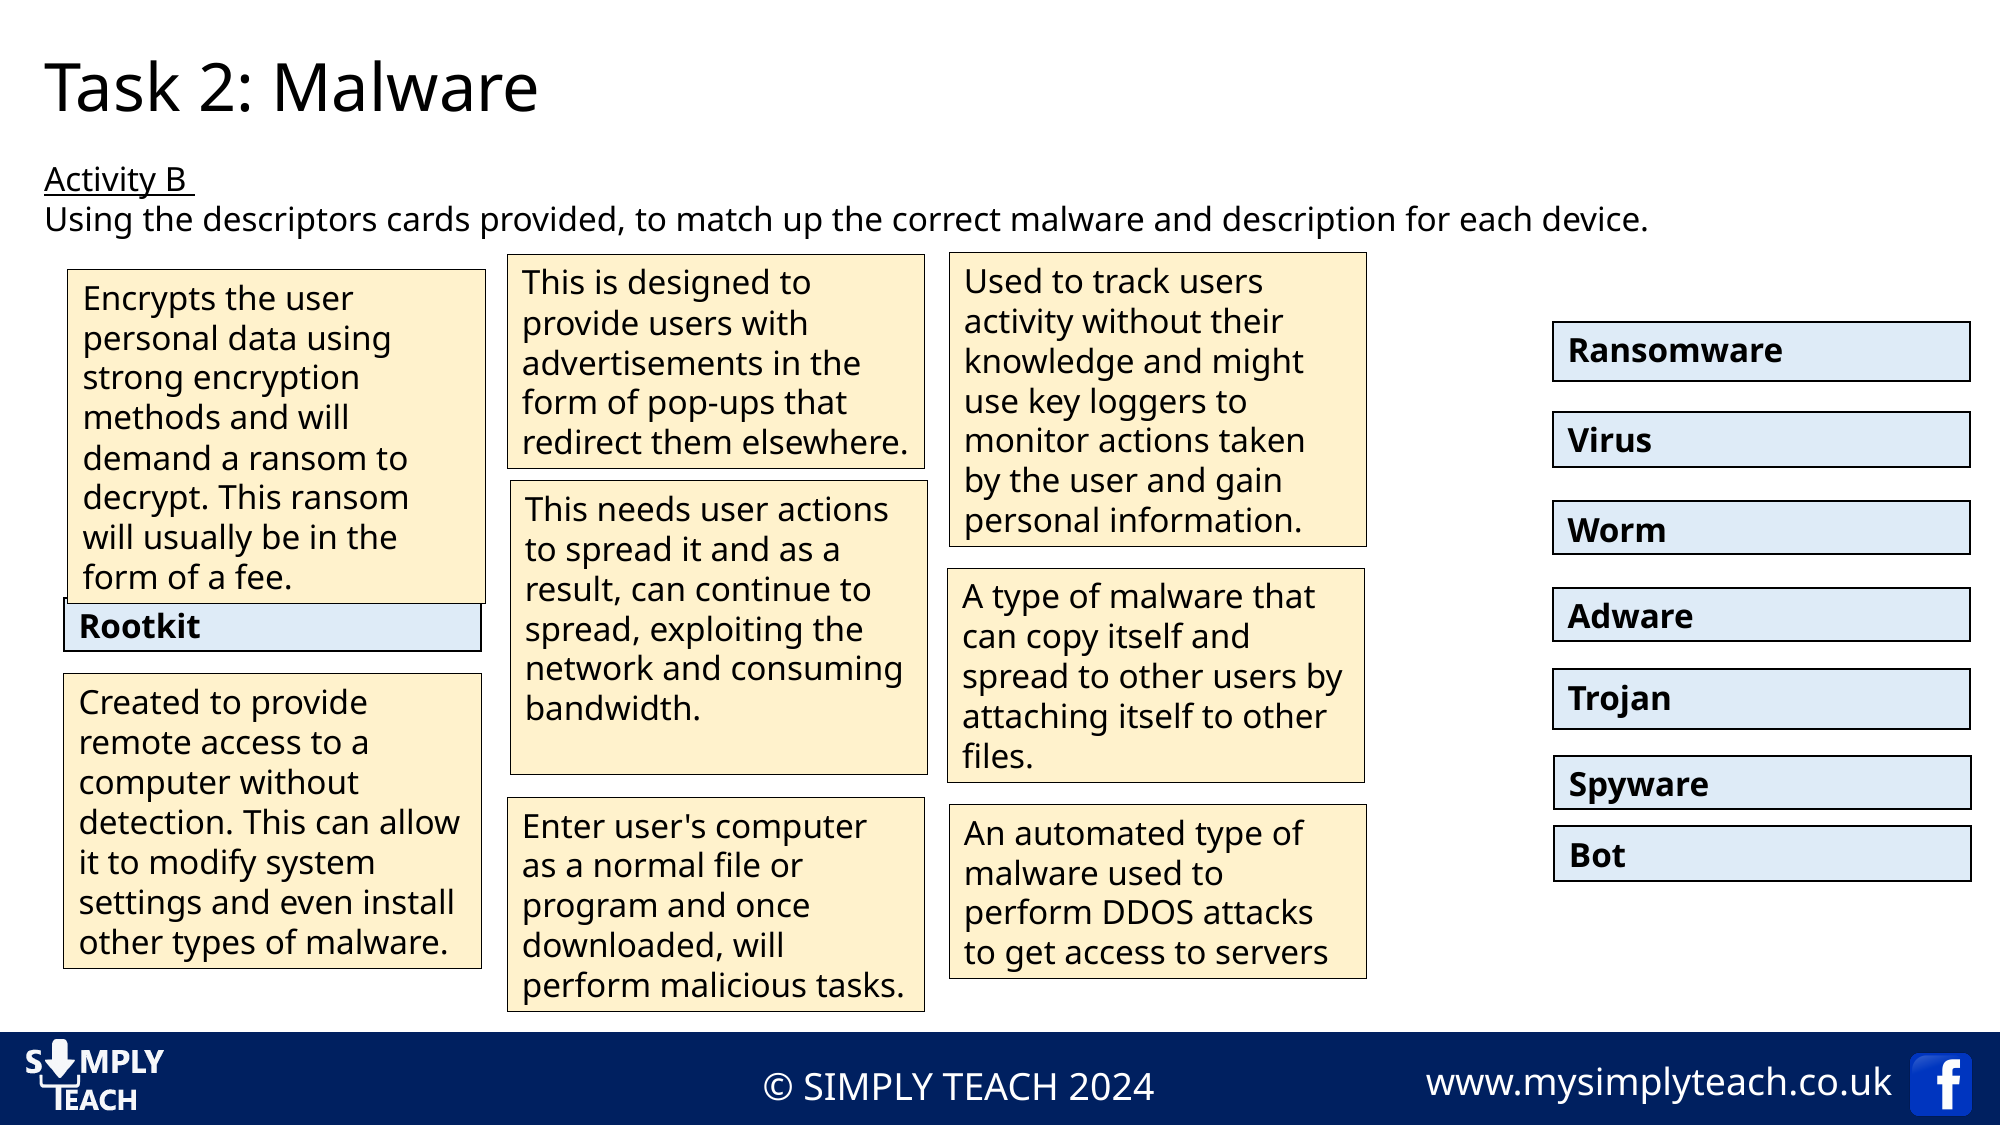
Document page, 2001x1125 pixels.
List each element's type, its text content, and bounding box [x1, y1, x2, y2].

text_box www.mysimplyteach.co.uk [1411, 1050, 1907, 1111]
text_box Used to track users activity without their knowledge and might use key loggers to monitor actions taken by the user and gain personal information. [949, 252, 1367, 547]
text_box Spyware [1553, 755, 1972, 810]
text_box Worm [1552, 500, 1971, 555]
text_box Activity B Using the descriptors cards provided, to match up the correct malware and description for each device. [29, 150, 1991, 246]
text_box Bot [1553, 825, 1972, 882]
text_box This needs user actions to spread it and as a result, can continue to spread, exploiting the network and consuming bandwidth. [510, 480, 928, 775]
text_box [0, 1032, 2000, 1125]
text_box A type of malware that can copy itself and spread to other users by attaching itself to other files. [947, 568, 1365, 783]
text_box Ransomware [1552, 321, 1971, 382]
text_box Task 2: Malware [29, 37, 1791, 133]
text_box Encrypts the user personal data using strong encryption methods and will demand a ransom to decrypt. This ransom will usually be in the form of a fee. [67, 269, 486, 604]
text_box Created to provide remote access to a computer without detection. This can allow it to modify system settings and even install other types of malware. [63, 673, 482, 969]
text_box Rootkit [63, 597, 482, 652]
text_box Adware [1552, 587, 1971, 642]
text_box Trojan [1552, 668, 1971, 730]
picture [1907, 1050, 1976, 1119]
text_box This is designed to provide users with advertisements in the form of pop-ups that redirect them elsewhere. [507, 254, 925, 469]
text_box An automated type of malware used to perform DDOS attacks to get access to servers [949, 804, 1367, 979]
text_box Virus [1552, 411, 1971, 468]
text_box Enter user's computer as a normal file or program and once downloaded, will perform malicious tasks. [507, 797, 925, 1012]
picture [15, 1033, 182, 1122]
text_box © SIMPLY TEACH 2024 [621, 1055, 1296, 1115]
